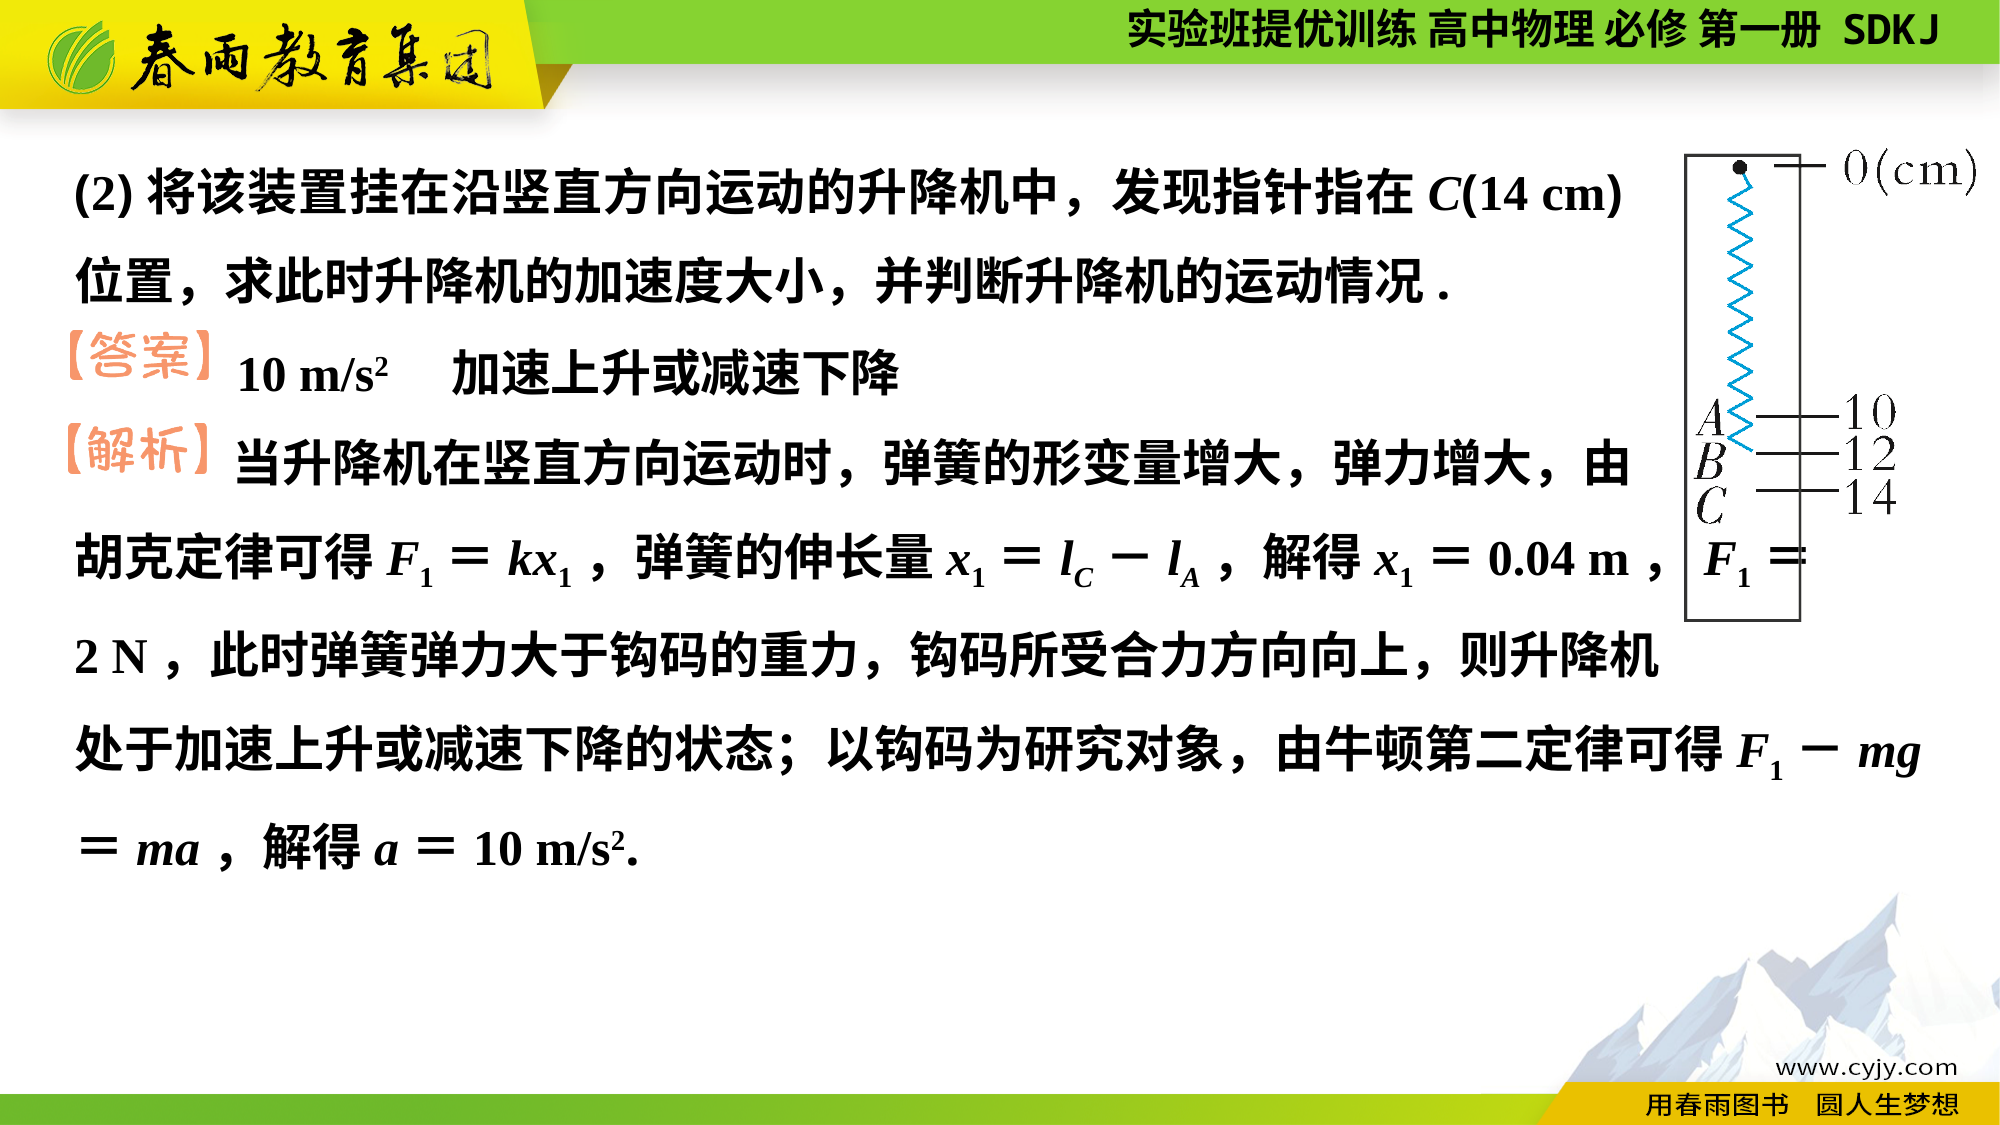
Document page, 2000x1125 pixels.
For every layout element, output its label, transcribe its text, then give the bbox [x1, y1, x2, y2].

text_box 当升降机在竖直方向运动时，弹簧的形变量增大，弹力增大，由 胡克定律可得F1＝kx1，弹簧的伸长量x1＝lC－lA，解得x1＝0.04 m，F1＝ 2 N，此时弹簧弹力大于钩码的重力，钩码所受合力方向向上，则升降机 处于加速上升或减速下降的状态；以钩码为研究对象，由牛顿第二定律可得F1－mg＝ma，解得a＝10 m/s2. [59, 393, 1944, 884]
text_box 10 m/s2 加速上升或减速下降 [59, 303, 1679, 393]
picture [0, 0, 2000, 1125]
list (2)将该装置挂在沿竖直方向运动的升降机中，发现指针指在C(14 cm)位置，求此时升降机的加速度大小，并判断升降机的运动情况. [59, 122, 1650, 303]
